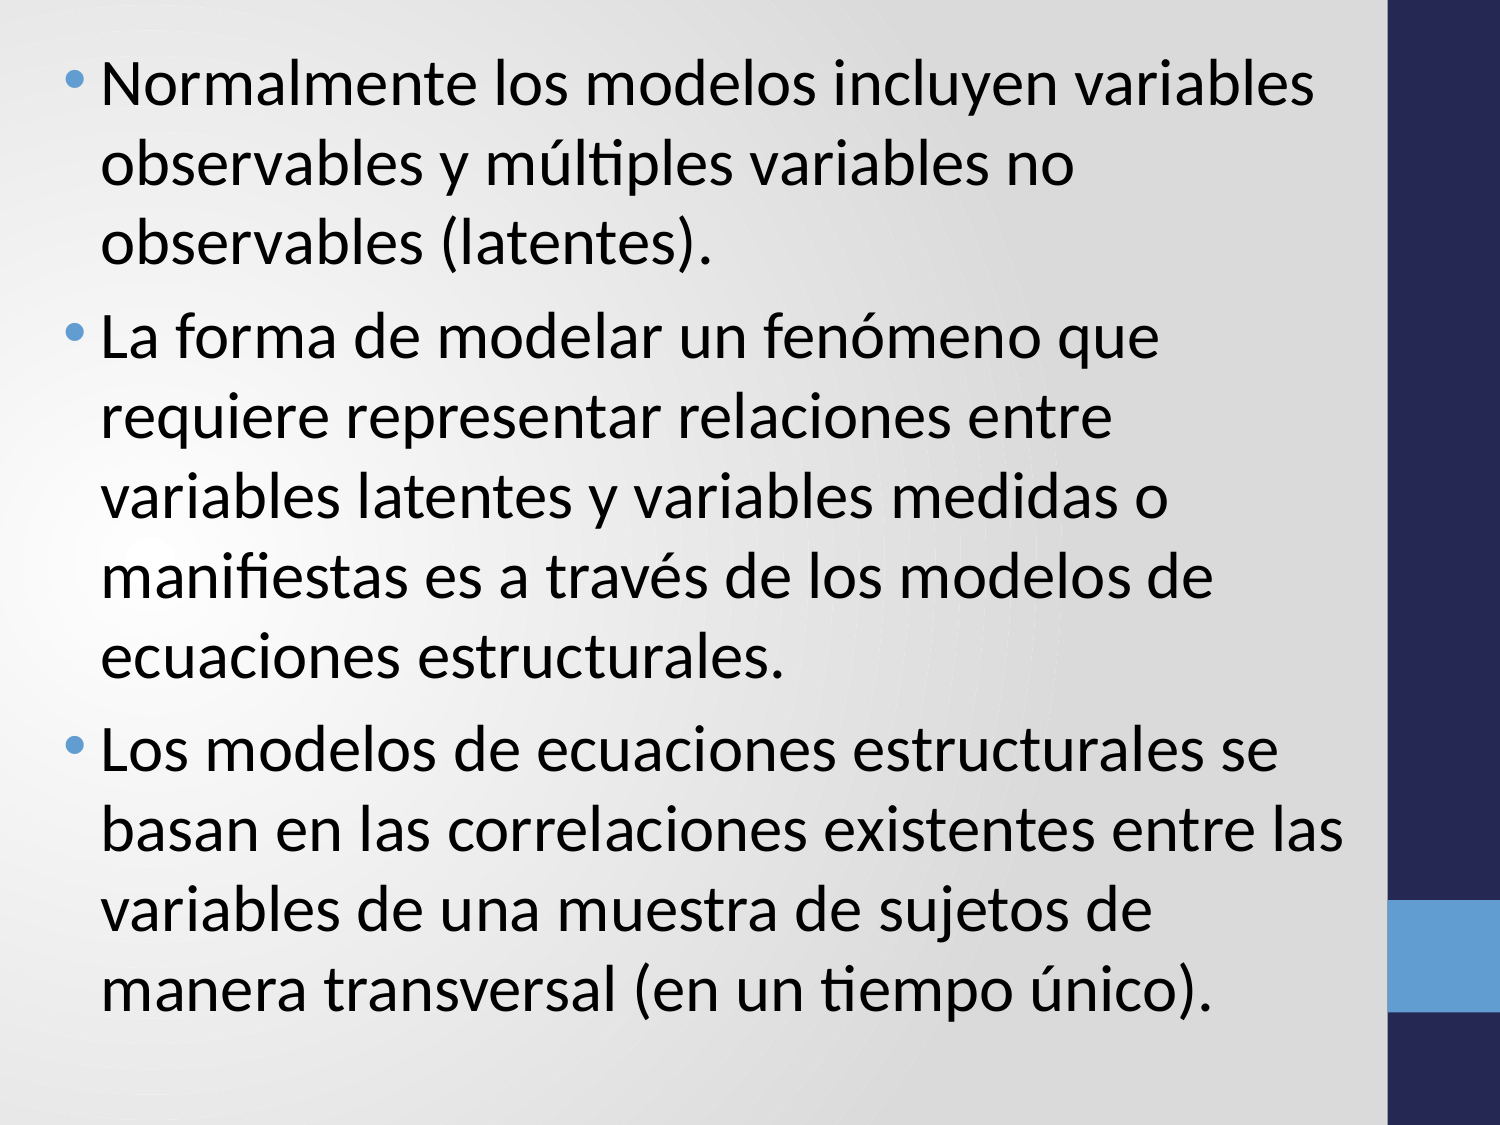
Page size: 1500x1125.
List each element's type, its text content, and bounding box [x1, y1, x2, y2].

list Normalmente los modelos incluyen variables observables y múltiples variables no observables (latentes). La forma de modelar un fenómeno que requiere representar relaciones entre variables latentes y variables medidas o manifiestas es a través de los modelos de ecuaciones estructurales. Los modelos de ecuaciones estructurales se basan en las correlaciones existentes entre las variables de una muestra de sujetos de manera transversal (en un tiempo único). [29, 30, 1365, 1106]
